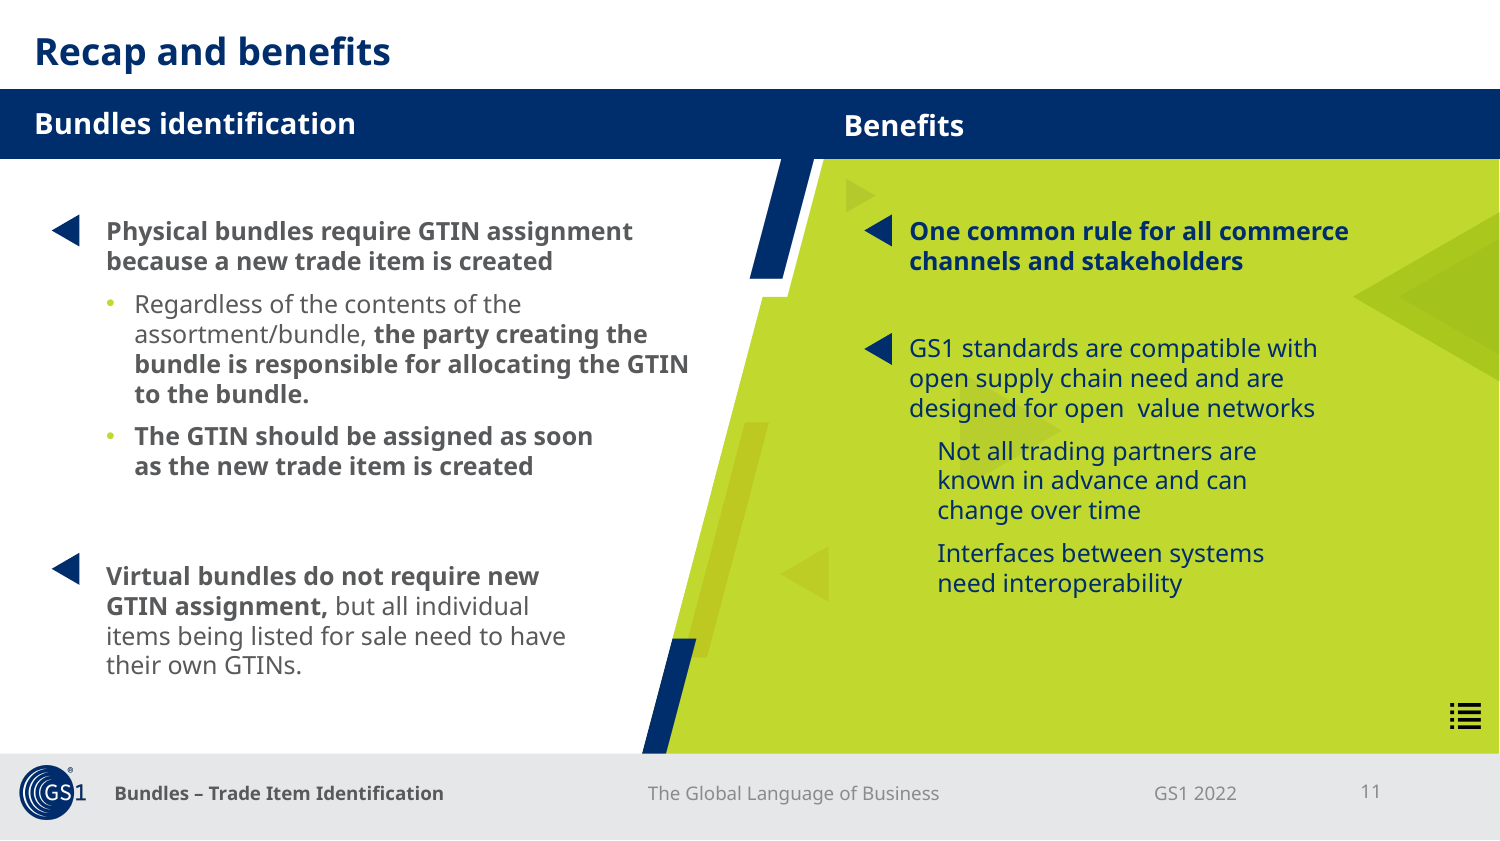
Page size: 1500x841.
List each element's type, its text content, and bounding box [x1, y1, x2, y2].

picture [19, 765, 86, 820]
text_box Benefits [828, 100, 1192, 150]
text_box Recap and benefits [19, 20, 1158, 80]
text_box Virtual bundles do not require new GTIN assignment, but all individual items being listed for sale need to have their own GTINs. [91, 552, 600, 688]
text_box Bundles identification [19, 97, 471, 148]
text_box [49, 550, 81, 587]
text_box Bundles – Trade Item Identification [99, 770, 606, 816]
picture [624, 159, 1500, 820]
text_box Physical bundles require GTIN assignment because a new trade item is created Regardless of the contents of the assortment/bundle, the party creating the bundle is responsible for allocating the GTIN to the bundle. The GTIN should be assigned as soon as the new trade item is created [91, 208, 624, 488]
text_box [0, 88, 1500, 160]
text_box [0, 753, 1500, 841]
text_box [49, 212, 81, 249]
